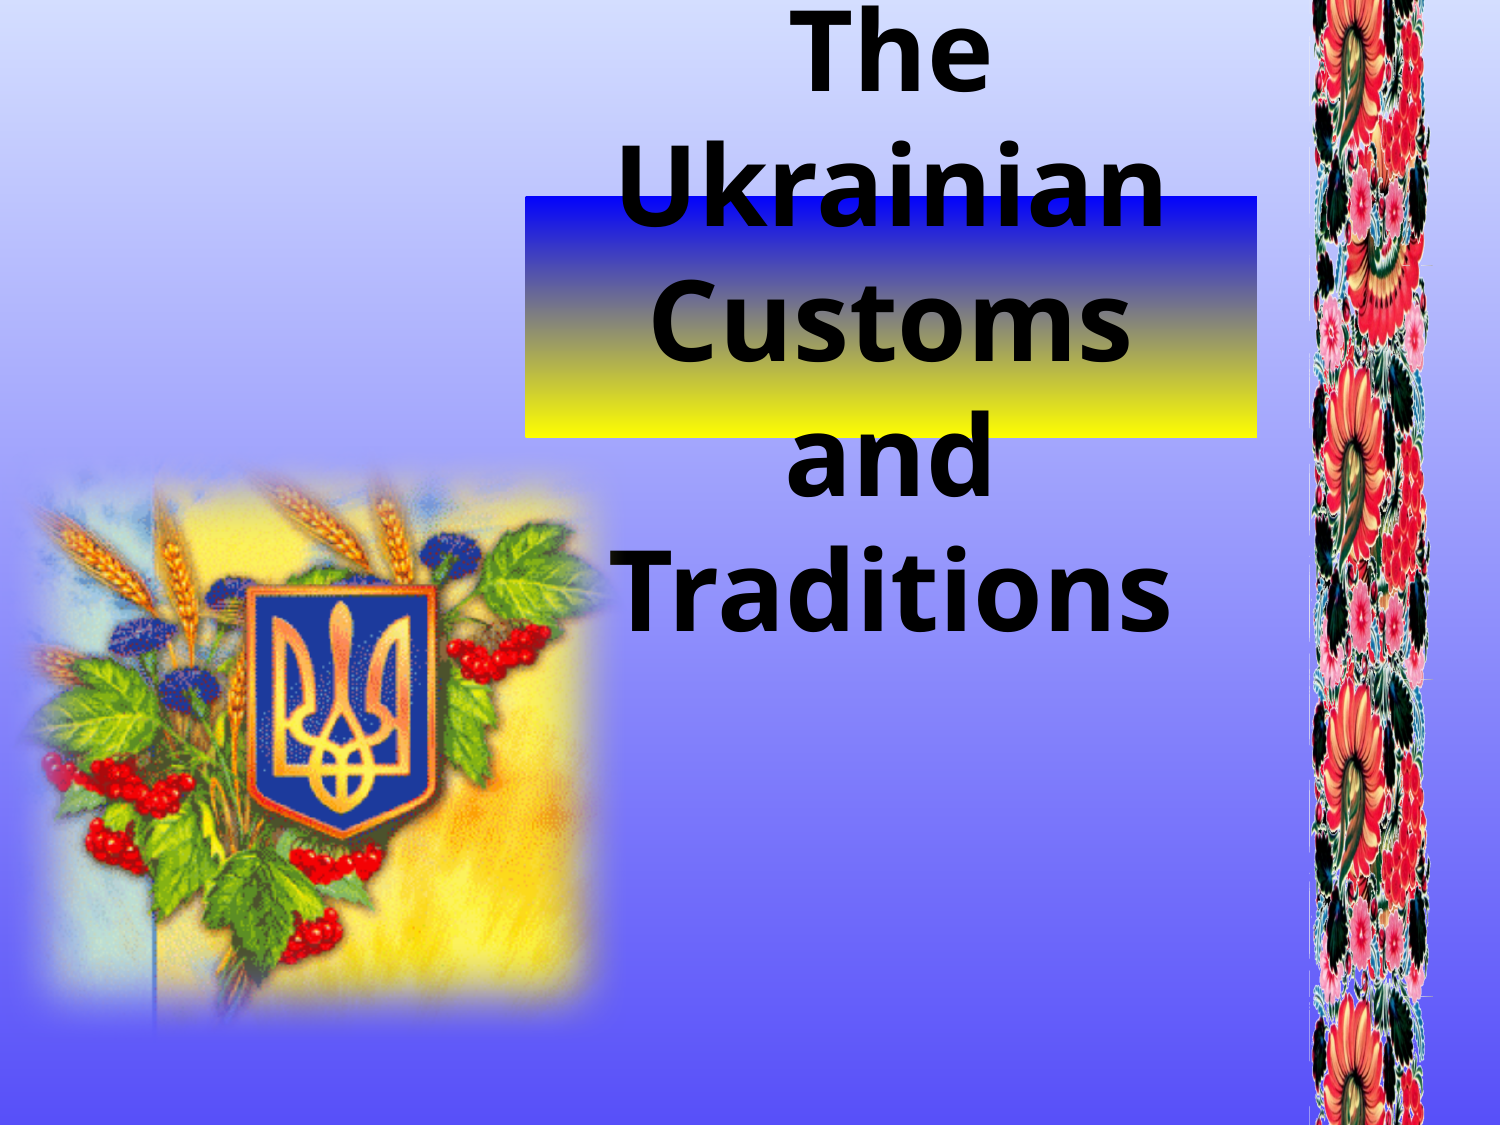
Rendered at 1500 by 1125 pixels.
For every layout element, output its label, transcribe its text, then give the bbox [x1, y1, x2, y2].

picture [1310, 0, 1433, 433]
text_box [808, 433, 1500, 692]
title The Ukrainian Customs and Traditions [525, 196, 1258, 438]
picture [0, 445, 631, 1044]
picture [1310, 692, 1433, 1125]
